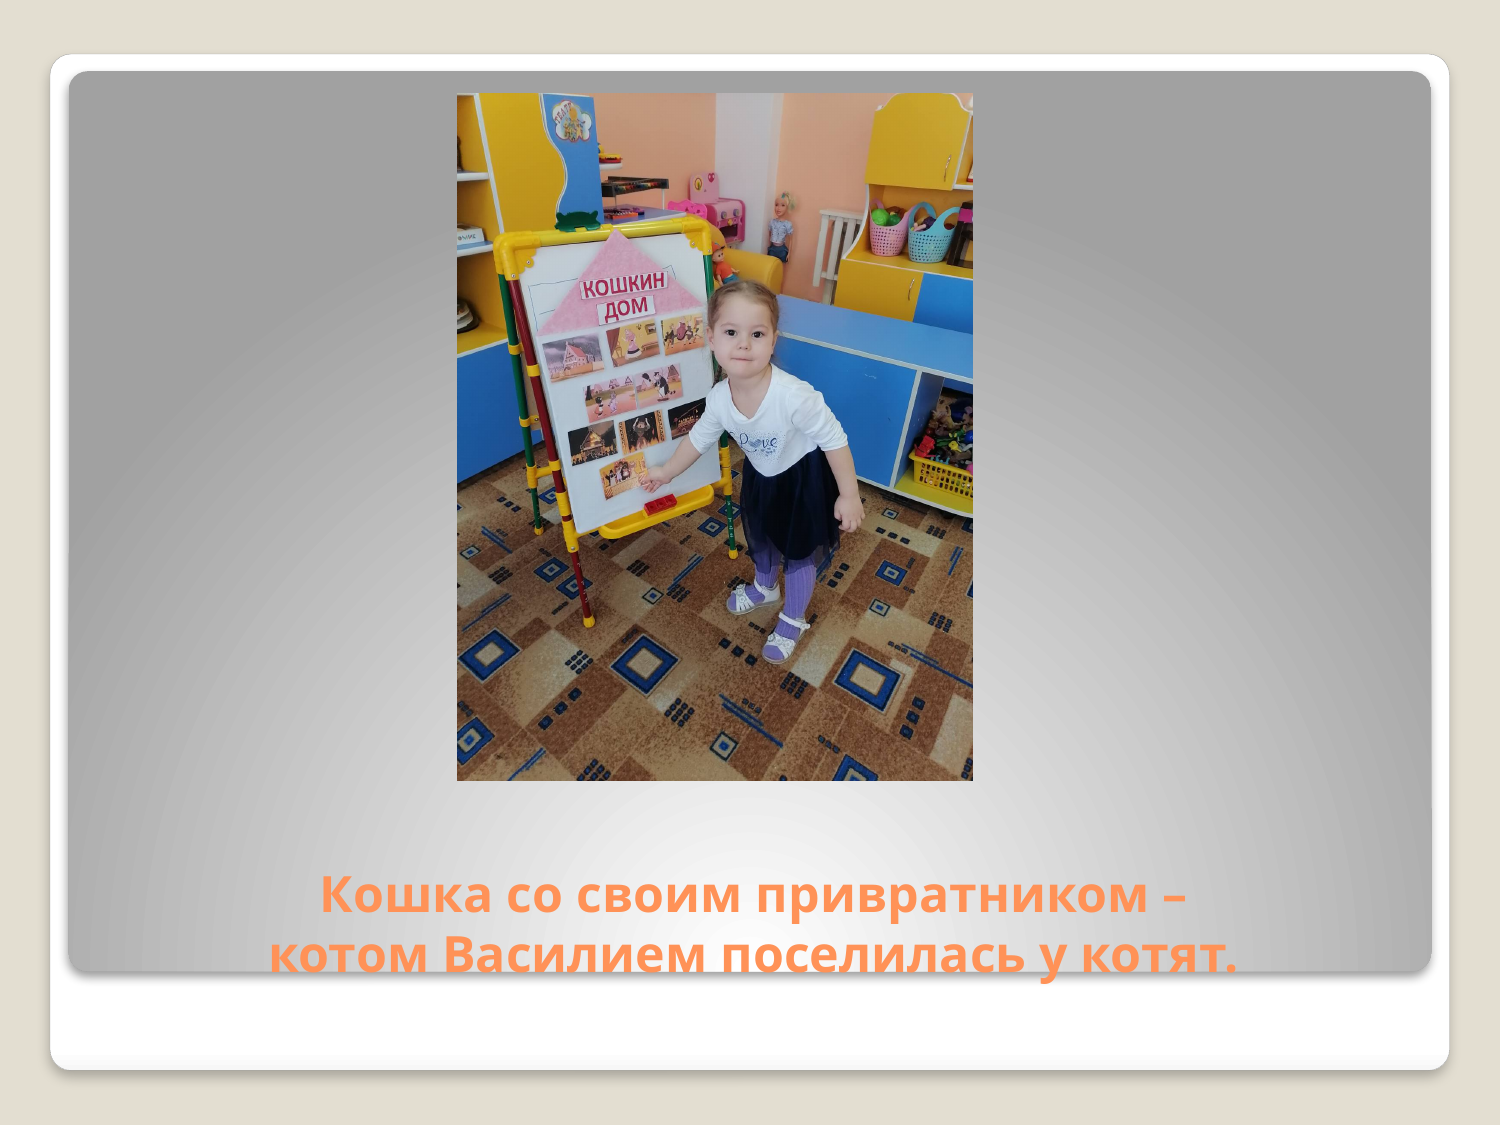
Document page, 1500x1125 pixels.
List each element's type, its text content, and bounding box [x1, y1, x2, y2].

title Кошка со своим привратником – котом Василием поселилась у котят. [82, 817, 1425, 990]
picture [456, 93, 973, 781]
